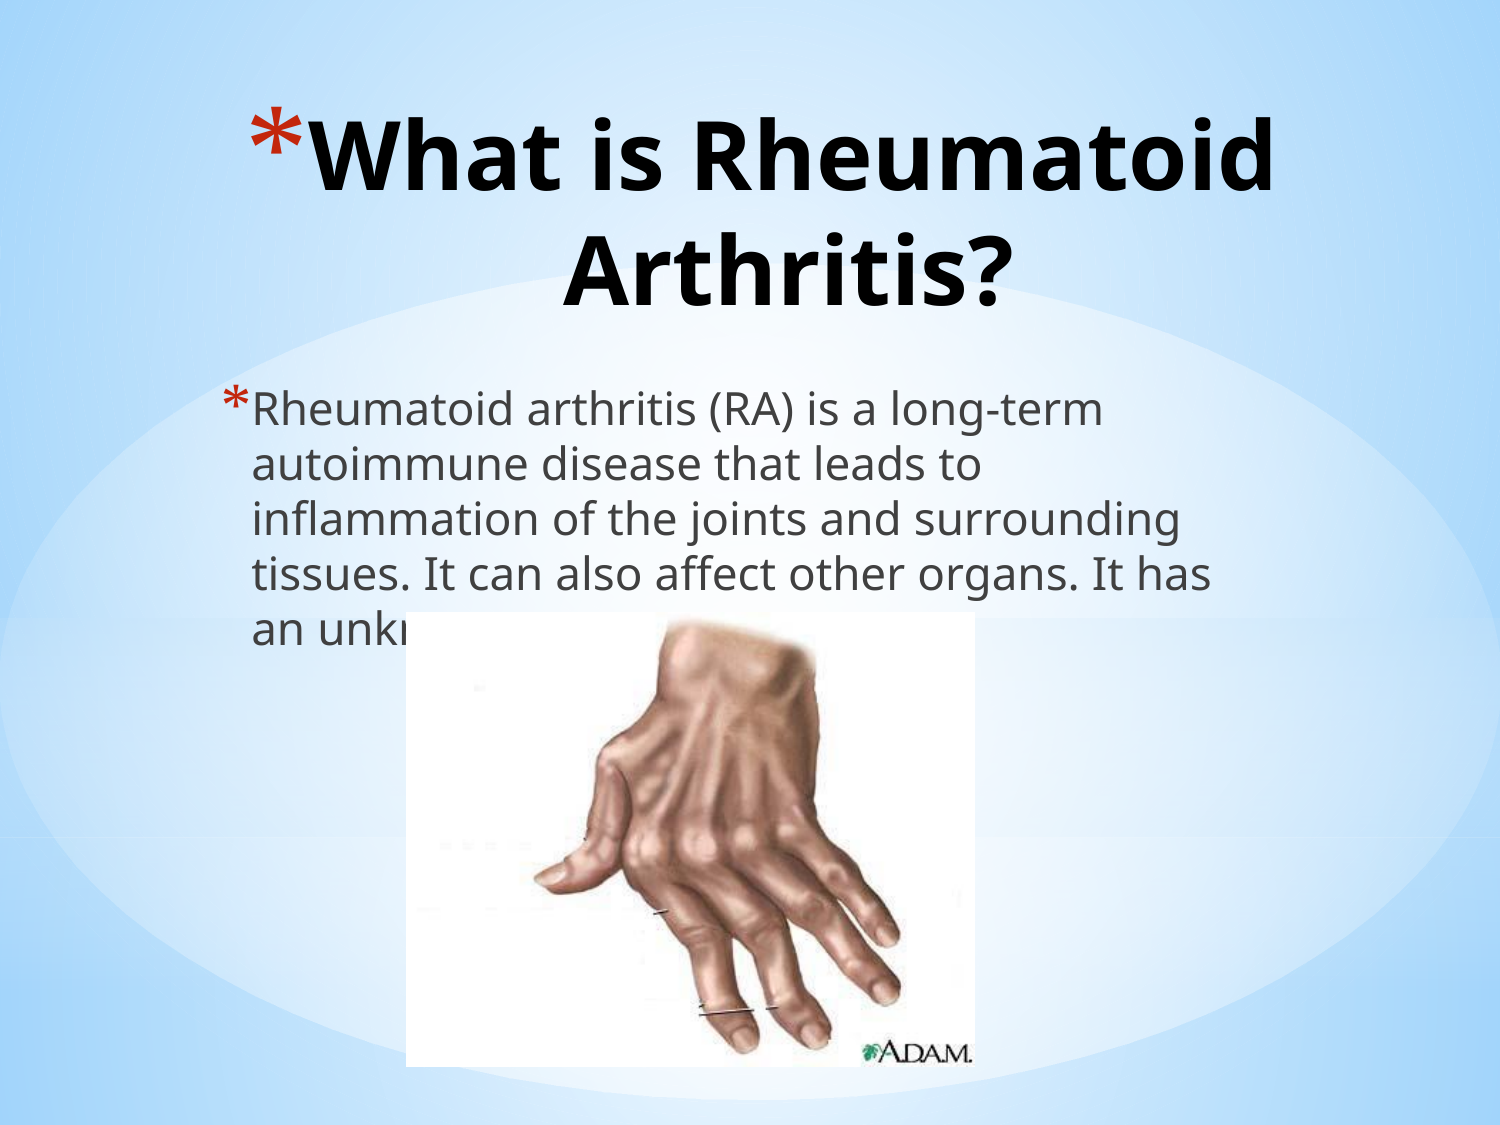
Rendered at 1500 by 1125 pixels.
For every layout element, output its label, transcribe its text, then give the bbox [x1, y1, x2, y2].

title What is Rheumatoid Arthritis? [212, 87, 1313, 350]
picture [406, 612, 976, 1068]
list Rheumatoid arthritis (RA) is a long-term autoimmune disease that leads to inflammation of the joints and surrounding tissues. It can also affect other organs. It has an unknown cause. [198, 372, 1249, 943]
